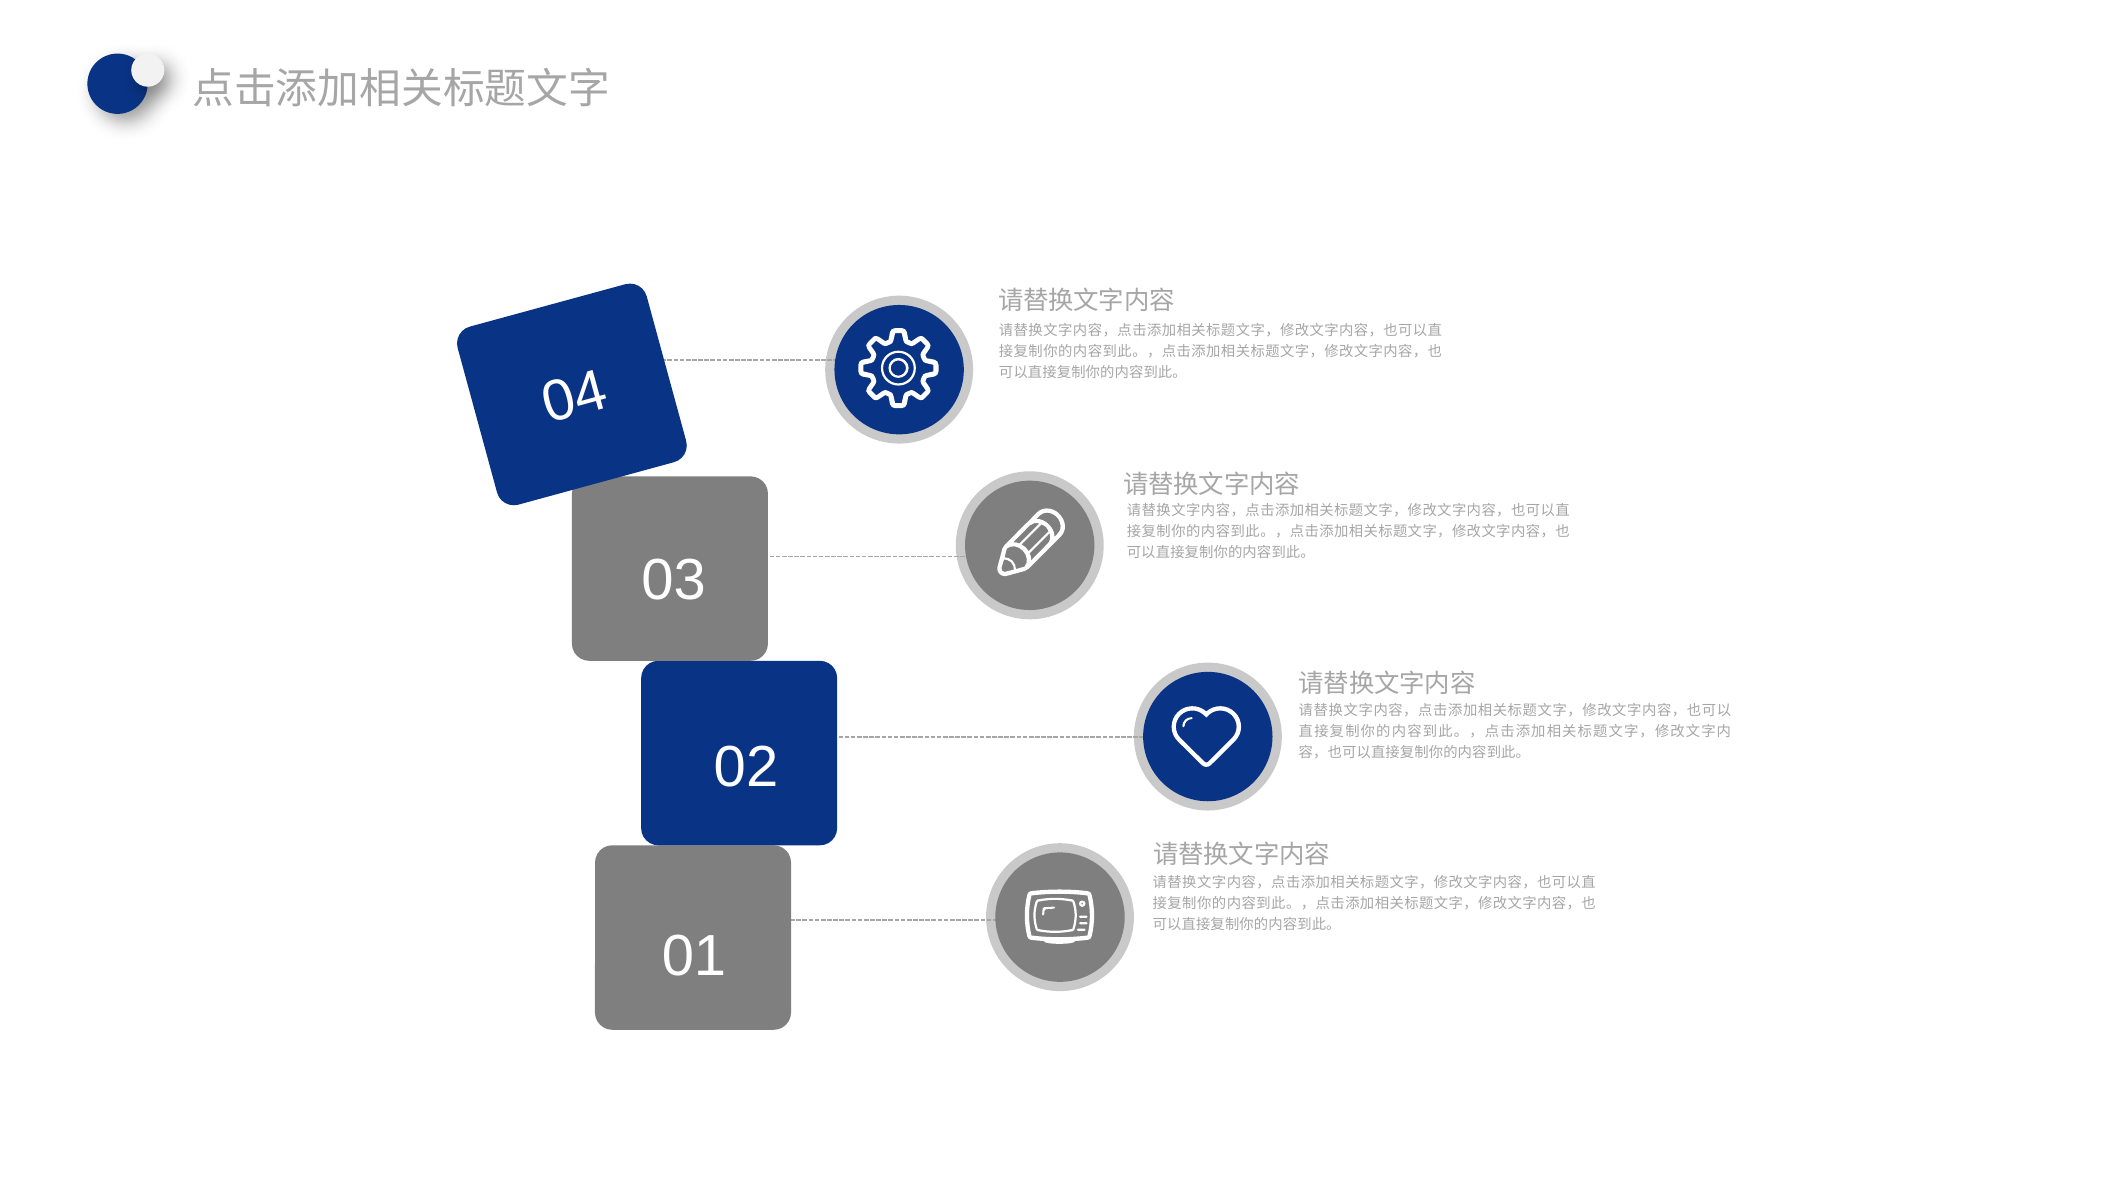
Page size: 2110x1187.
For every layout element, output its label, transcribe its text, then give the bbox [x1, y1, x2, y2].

text_box [86, 52, 142, 115]
text_box 请替换文字内容 [1298, 660, 1589, 697]
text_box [858, 328, 939, 409]
text_box 请替换文字内容，点击添加相关标题文字，修改文字内容，也可以直接复制你的内容到此。，点击添加相关标题文字，修改文字内容，也可以直接复制你的内容到此。 [1152, 870, 1597, 933]
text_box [1169, 704, 1244, 768]
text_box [1023, 889, 1095, 944]
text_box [1133, 662, 1282, 811]
text_box 请替换文字内容，点击添加相关标题文字，修改文字内容，也可以直接复制你的内容到此。，点击添加相关标题文字，修改文字内容，也可以直接复制你的内容到此。 [1298, 697, 1733, 761]
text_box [825, 295, 974, 444]
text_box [595, 845, 792, 1030]
text_box 请替换文字内容 [998, 278, 1289, 316]
text_box 点击添加相关标题文字 [176, 53, 680, 114]
text_box 请替换文字内容，点击添加相关标题文字，修改文字内容，也可以直接复制你的内容到此。，点击添加相关标题文字，修改文字内容，也可以直接复制你的内容到此。 [1126, 497, 1571, 561]
text_box [130, 52, 166, 88]
text_box 请替换文字内容 [1153, 831, 1444, 868]
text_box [955, 471, 1104, 620]
text_box 请替换文字内容 [1123, 461, 1414, 499]
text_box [473, 302, 670, 487]
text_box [986, 843, 1134, 992]
text_box 请替换文字内容，点击添加相关标题文字，修改文字内容，也可以直接复制你的内容到此。，点击添加相关标题文字，修改文字内容，也可以直接复制你的内容到此。 [998, 317, 1444, 381]
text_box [641, 660, 838, 846]
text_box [571, 476, 768, 661]
